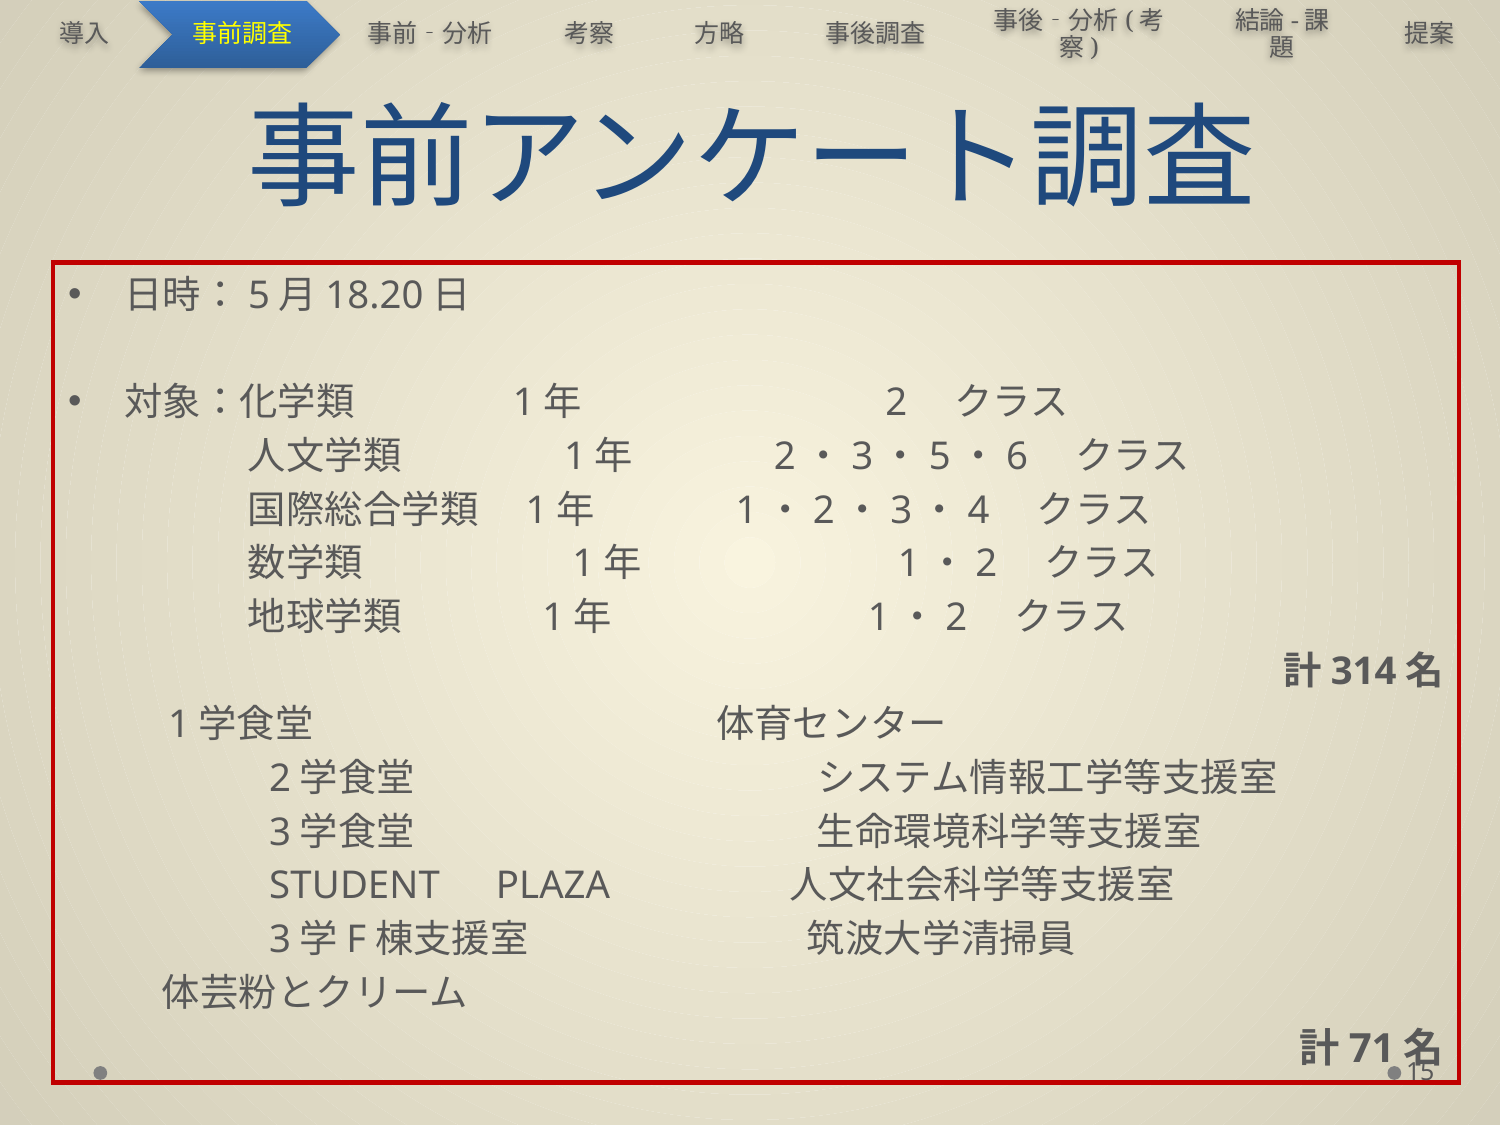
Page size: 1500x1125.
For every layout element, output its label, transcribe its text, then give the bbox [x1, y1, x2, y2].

slide_number 15 [1401, 1042, 1494, 1103]
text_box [5, 0, 1500, 69]
title 事前アンケート調査 [76, 78, 1427, 228]
list 日時：5月18.20日 対象：化学類 1年 2 クラス 人文学類 1年 2・3・5・6 クラス 国際総合学類 1年 1・2・3・4 クラス 数学類 1年 1・2 クラス 地球学類 1年 1・2 クラス 計314名 1学食堂 体育センター 2学食堂 システム情報工学等支援室 3学食堂 生命環境科学等支援室 STUDENT PLAZA 人文社会科学等支援室 3学F棟支援室 筑波大学清掃員 体芸粉とクリーム 計71名 [52, 262, 1460, 1083]
